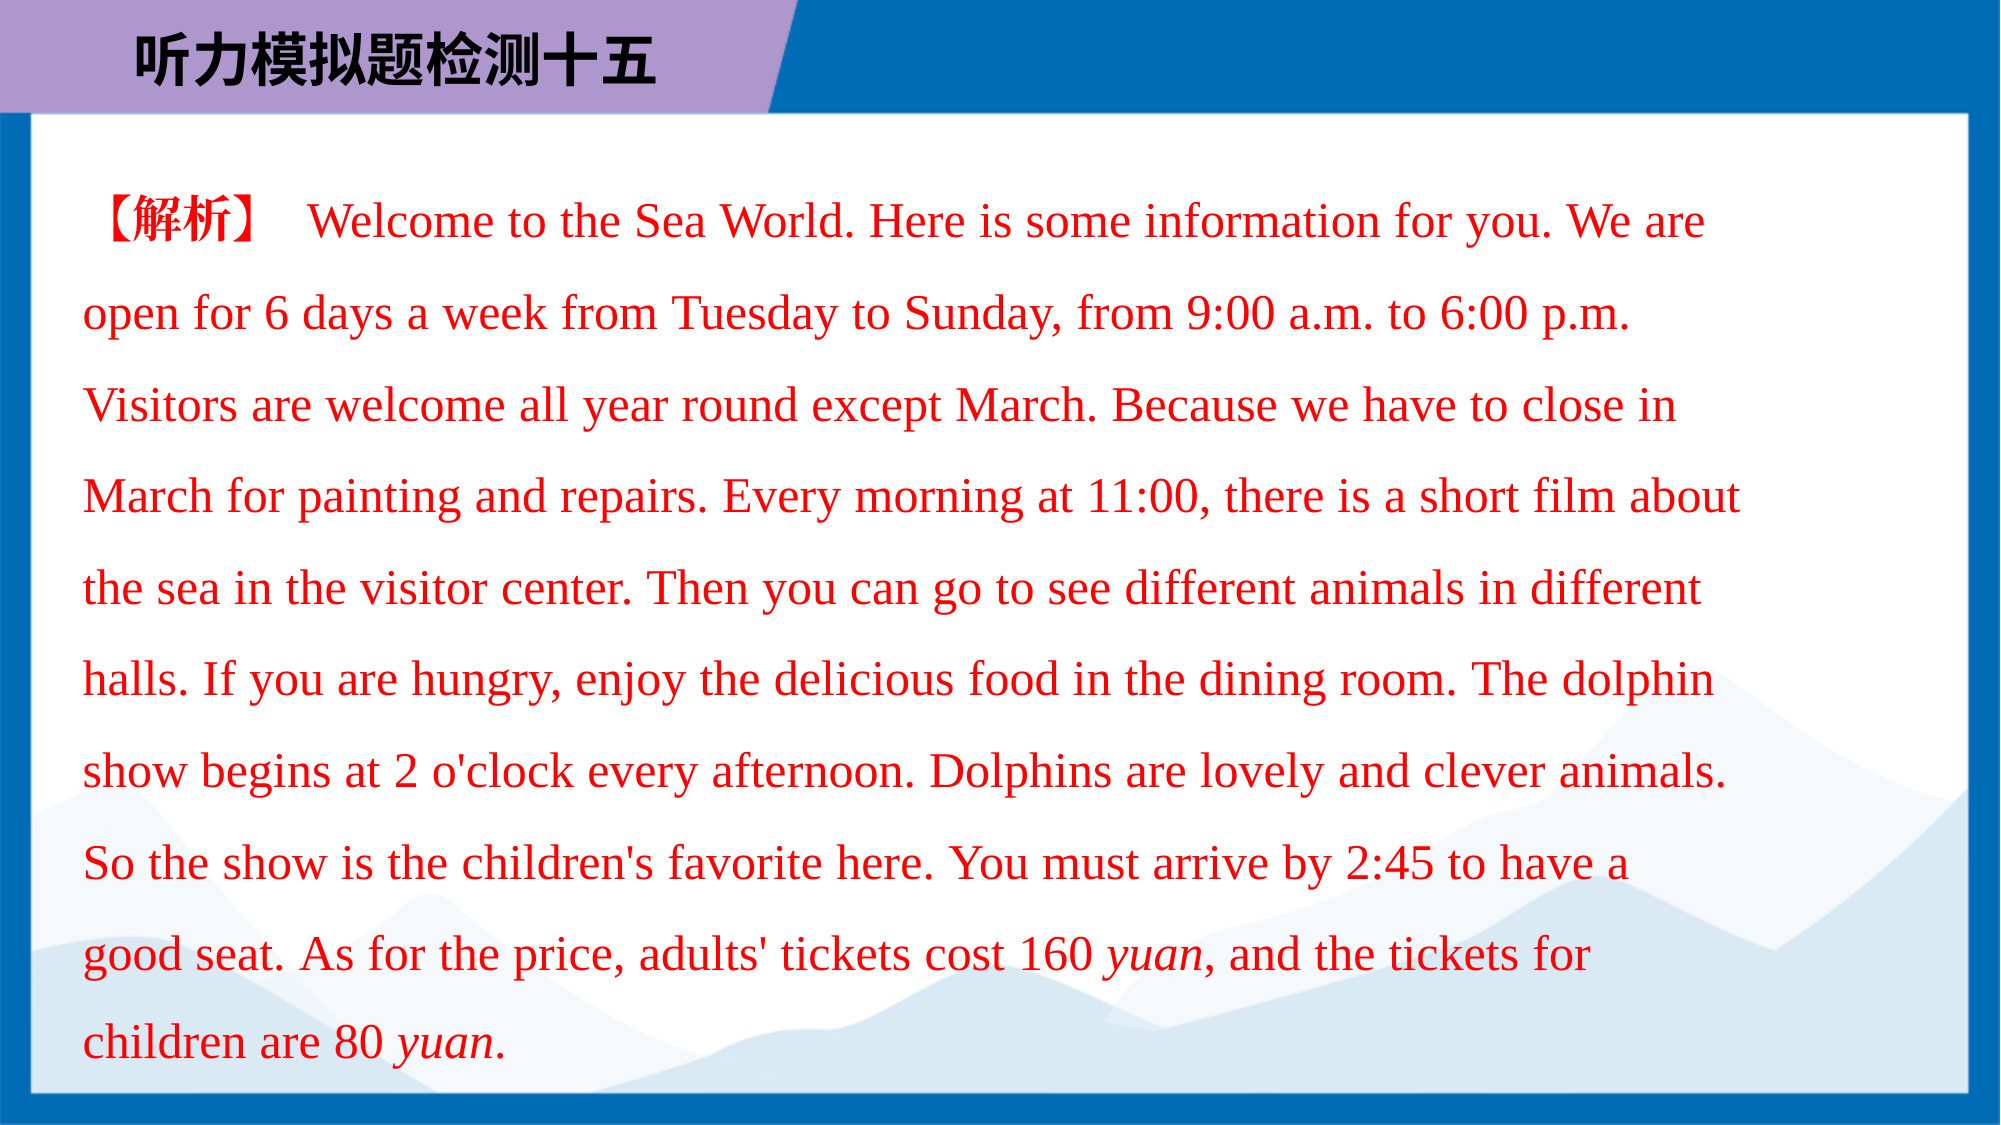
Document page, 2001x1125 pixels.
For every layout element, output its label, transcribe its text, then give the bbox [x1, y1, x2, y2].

picture [0, 0, 2000, 1125]
text_box 【解析】 Welcome to the Sea World. Here is some information for you. We are open for 6 days a week from Tuesday to Sunday, from 9:00 a.m. to 6:00 p.m. Visitors are welcome all year round except March. Because we have to close in March for painting and repairs. Every morning at 11:00, there is a short film about the sea in the visitor center. Then you can go to see different animals in different halls. If you are hungry, enjoy the delicious food in the dining room. The dolphin show begins at 2 o'clock every afternoon. Dolphins are lovely and clever animals. So the show is the children's favorite here. You must arrive by 2:45 to have a good seat. As for the price, adults' tickets cost 160 yuan, and the tickets for children are 80 yuan. [82, 155, 1917, 1059]
